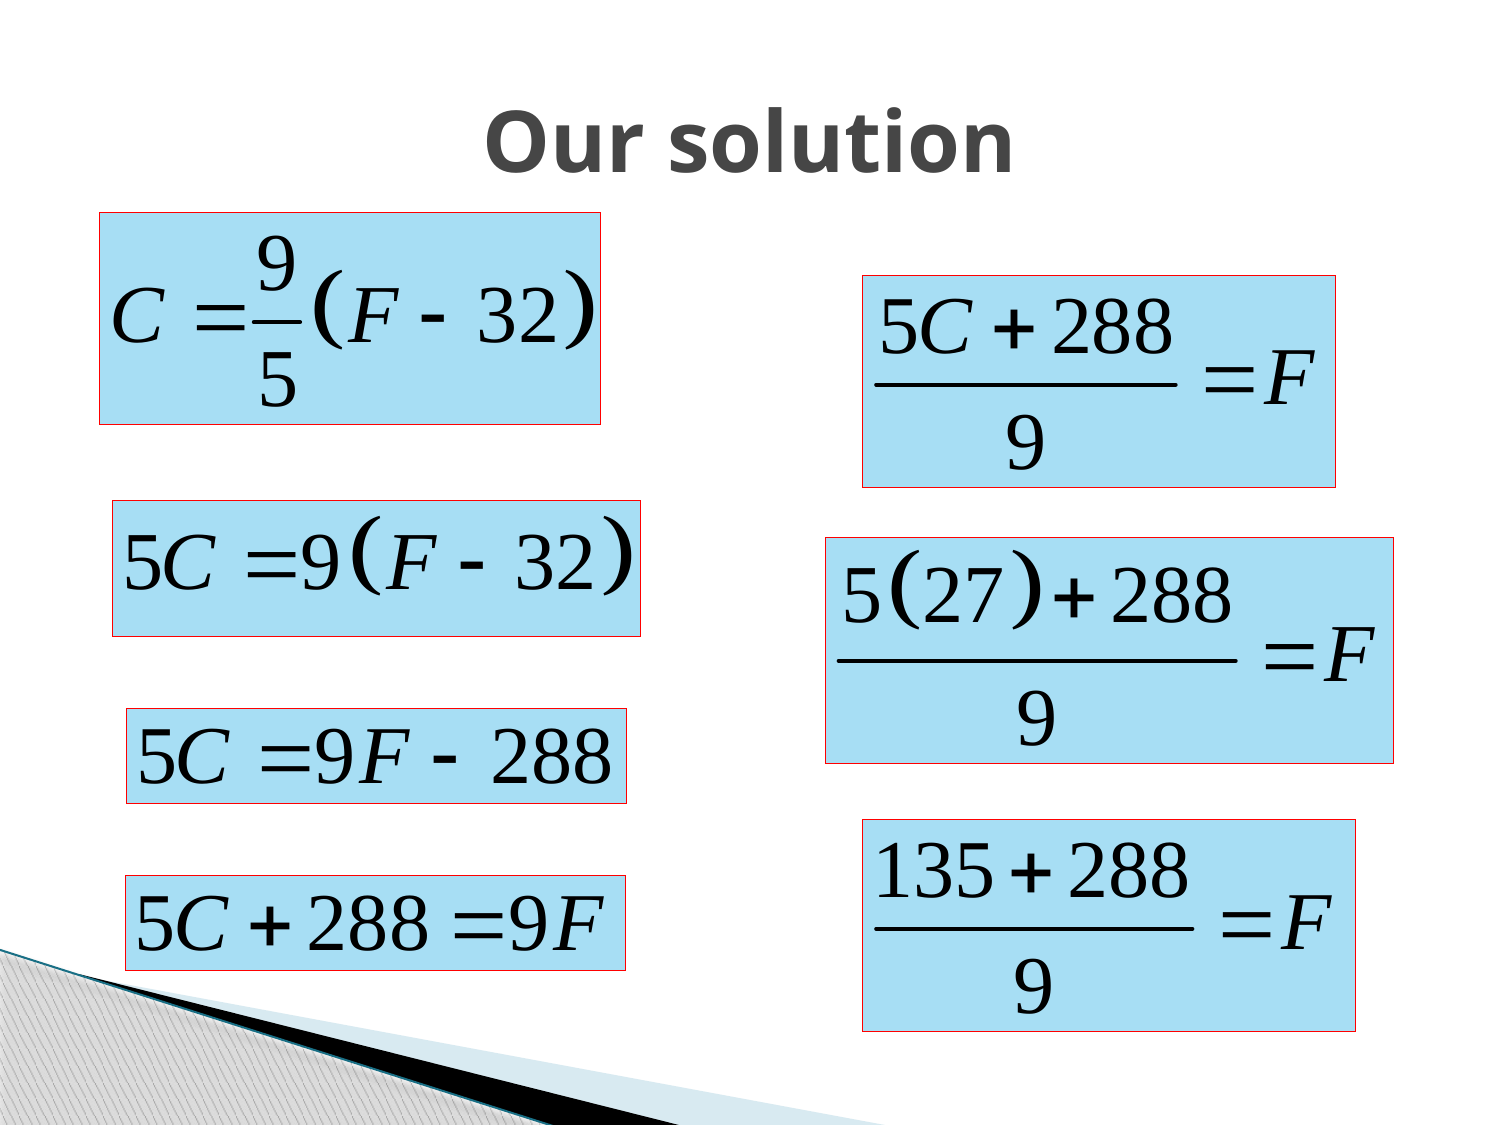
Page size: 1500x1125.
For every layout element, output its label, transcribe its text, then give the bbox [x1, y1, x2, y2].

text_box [862, 818, 1357, 1032]
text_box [862, 274, 1336, 488]
title Our solution [75, 45, 1425, 233]
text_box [824, 537, 1394, 764]
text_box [99, 212, 601, 426]
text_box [126, 707, 627, 805]
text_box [124, 874, 626, 972]
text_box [112, 499, 641, 638]
